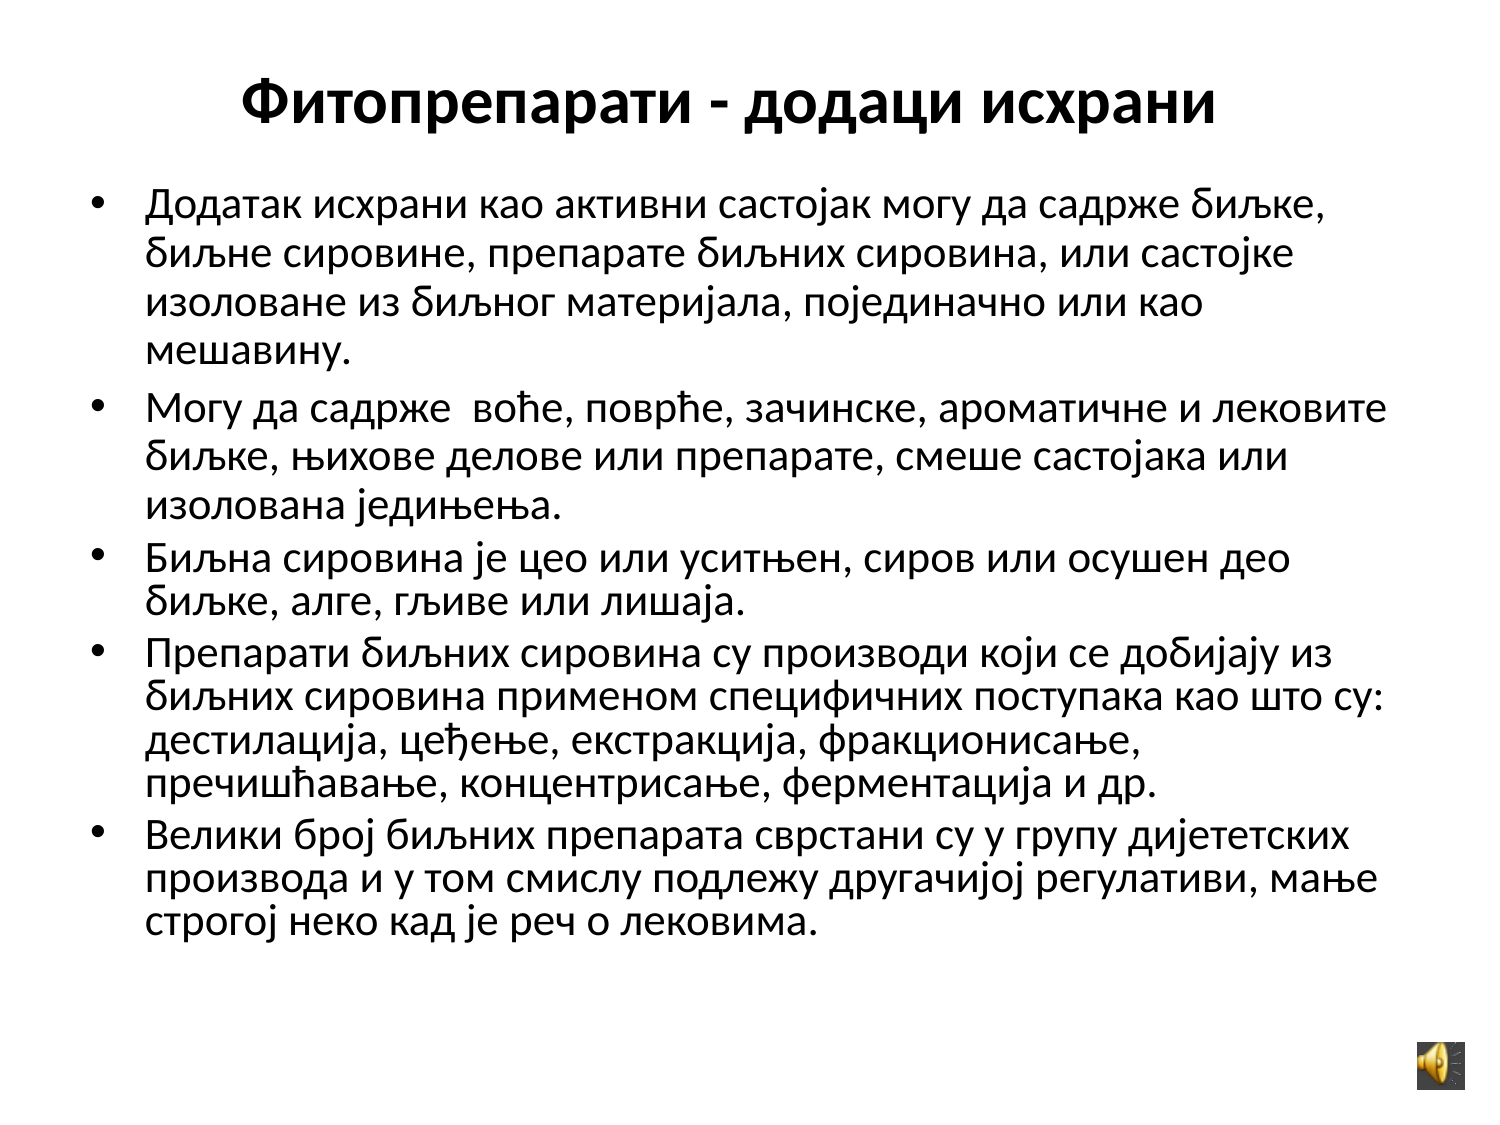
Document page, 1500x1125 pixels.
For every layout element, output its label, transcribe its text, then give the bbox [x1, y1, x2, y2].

picture [1415, 1040, 1467, 1092]
list Додатак исхрани као активни састојак могу да садрже биљке, биљне сировине, препарате биљних сировина, или састојке изоловане из биљног материјала, појединачно или као мешавину. Могу да садрже воће, поврће, зачинске, ароматичне и лековите биљке, њихове делове или препарате, смеше састојака или изолована једињења. Биљна сировина је цео или уситњен, сиров или осушен део биљке, алге, гљиве или лишаја. Препарати биљних сировина су производи који се добијају из биљних сировина применом специфичних поступака као што су: дестилација, цеђење, екстракција, фракционисање, пречишћавање, концентрисање, ферментација и др. Велики број биљних препарата сврстани су у групу дијететских производа и у том смислу подлежу другачијој регулативи, мање строгој неко кад је реч о лековима. [74, 172, 1426, 958]
title Фитопрепарати - додаци исхрани [5, 42, 1471, 231]
